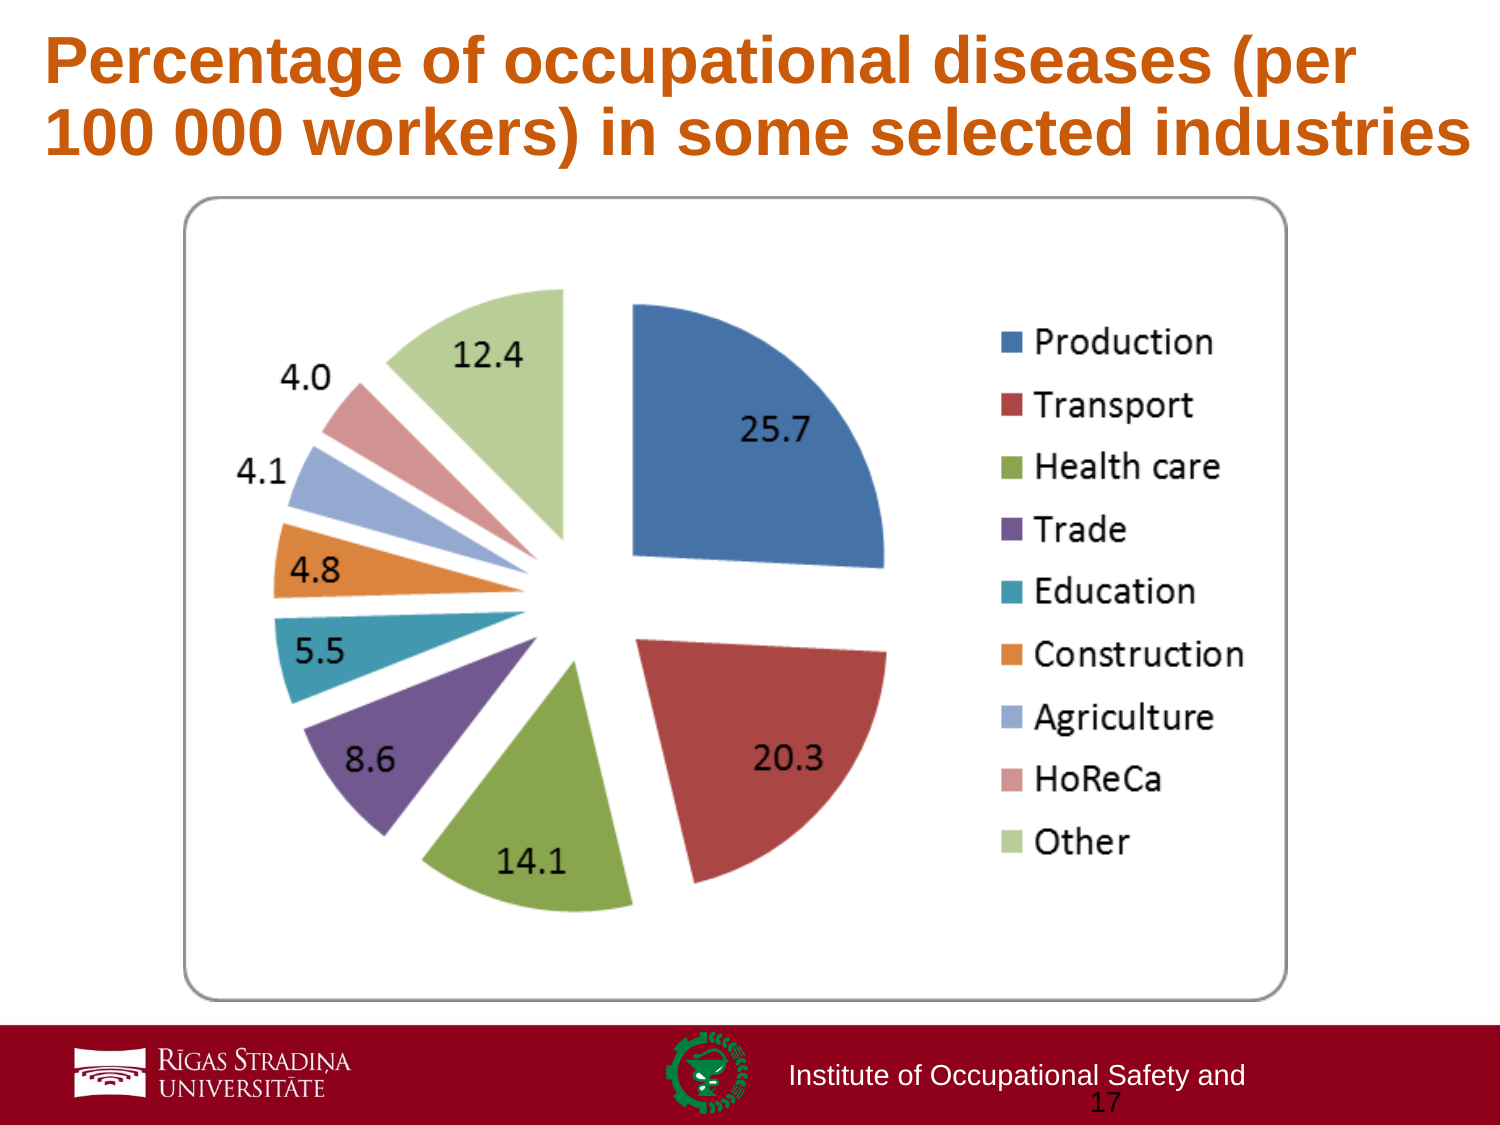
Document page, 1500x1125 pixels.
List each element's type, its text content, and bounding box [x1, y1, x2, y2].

slide_number 17 [1074, 1042, 1425, 1103]
picture [0, 0, 1500, 1125]
title Percentage of occupational diseases (per 100 000 workers) in some selected industries [29, 45, 1500, 150]
